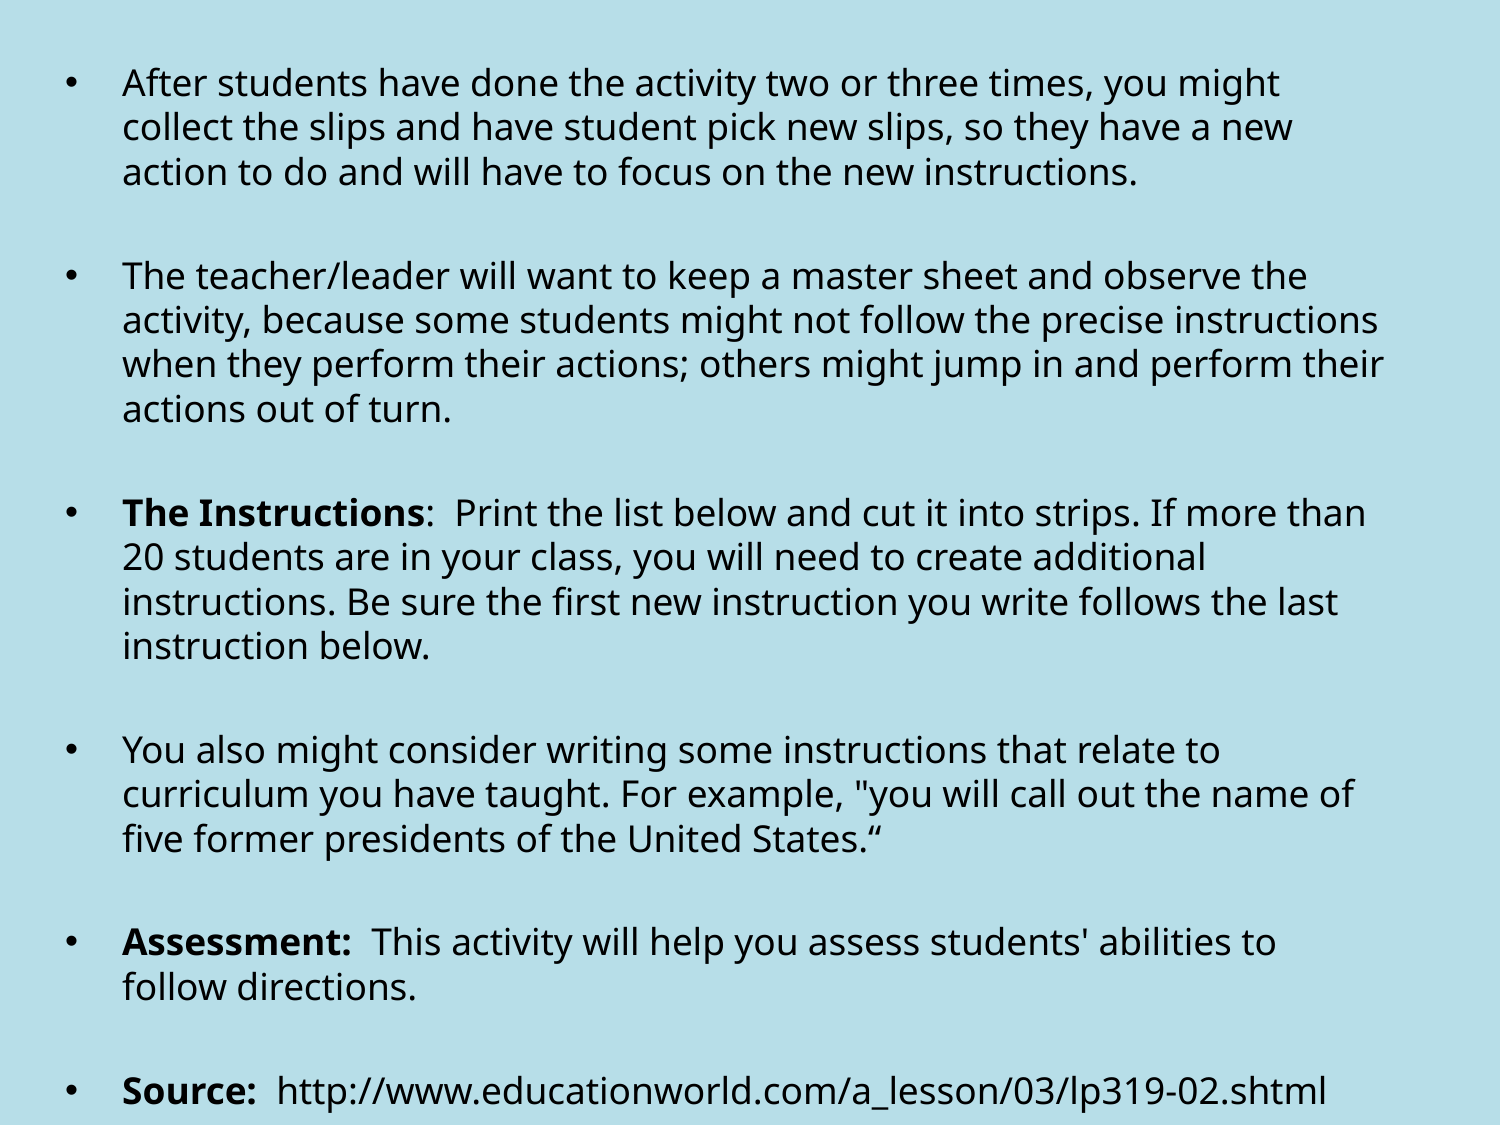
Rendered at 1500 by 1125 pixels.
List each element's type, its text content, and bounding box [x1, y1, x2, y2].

list After students have done the activity two or three times, you might collect the slips and have student pick new slips, so they have a new action to do and will have to focus on the new instructions. The teacher/leader will want to keep a master sheet and observe the activity, because some students might not follow the precise instructions when they perform their actions; others might jump in and perform their actions out of turn. The Instructions: Print the list below and cut it into strips. If more than 20 students are in your class, you will need to create additional instructions. Be sure the first new instruction you write follows the last instruction below. You also might consider writing some instructions that relate to curriculum you have taught. For example, "you will call out the name of five former presidents of the United States.“ Assessment: This activity will help you assess students' abilities to follow directions. Source: http://www.educationworld.com/a_lesson/03/lp319-02.shtml [50, 0, 1400, 1125]
